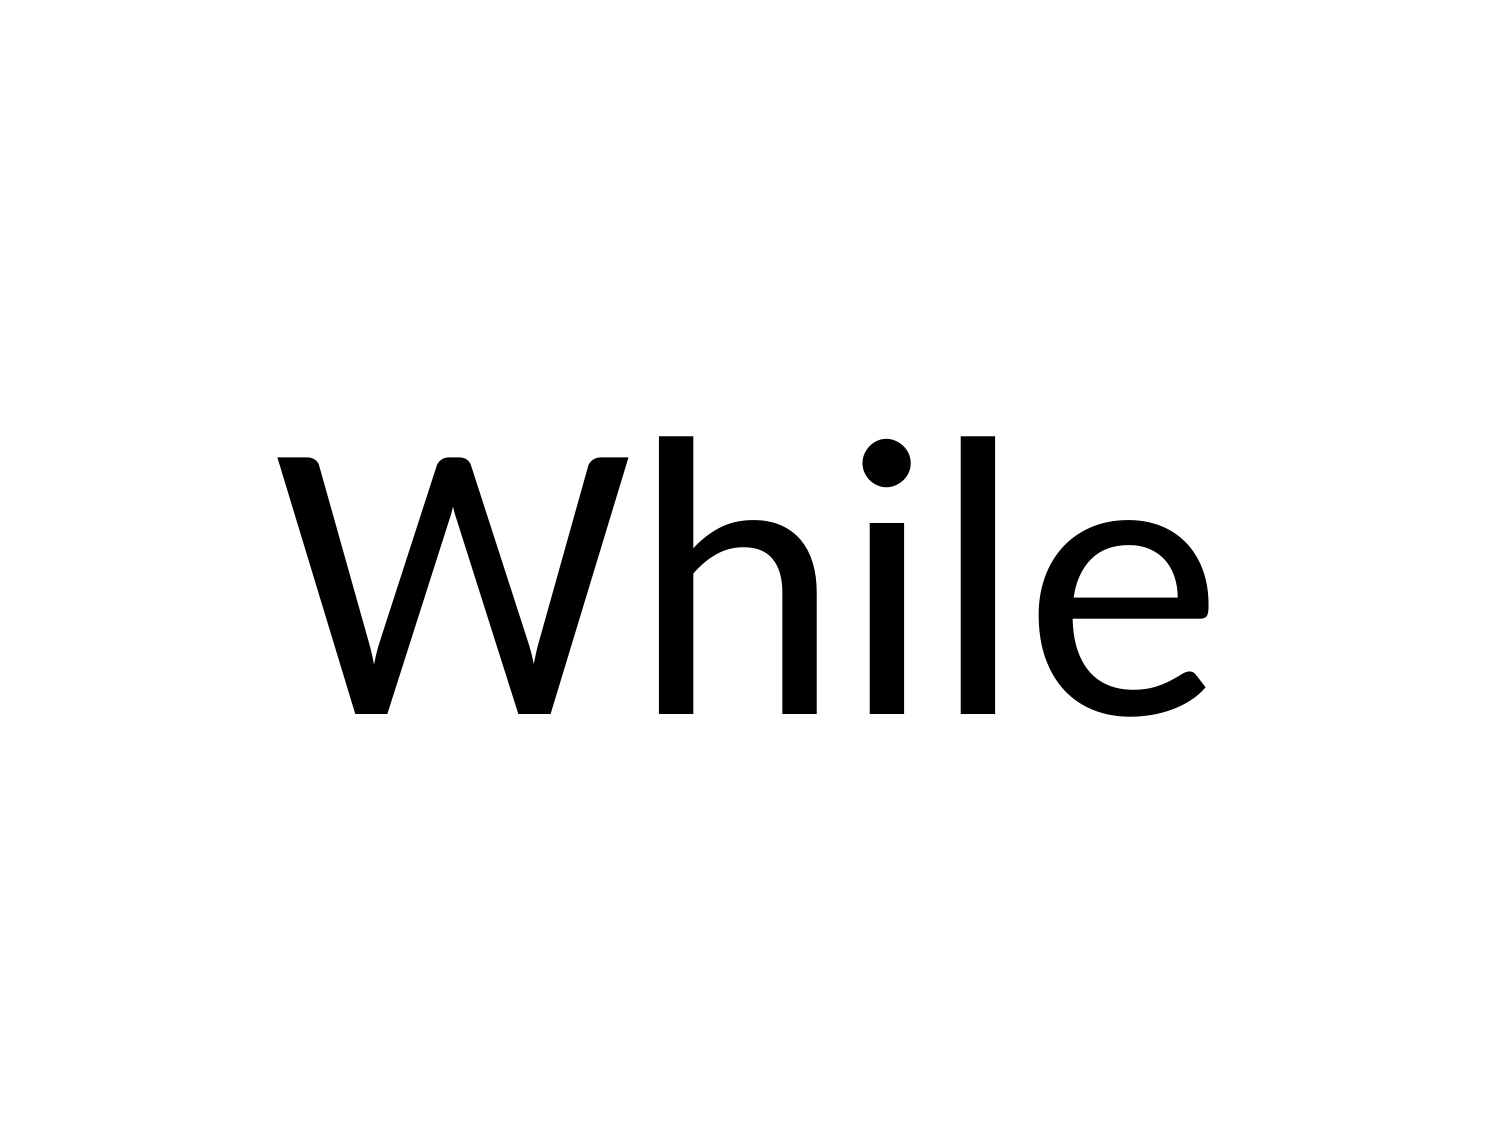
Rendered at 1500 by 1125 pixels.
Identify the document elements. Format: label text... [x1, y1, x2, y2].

title While [112, 217, 1388, 892]
